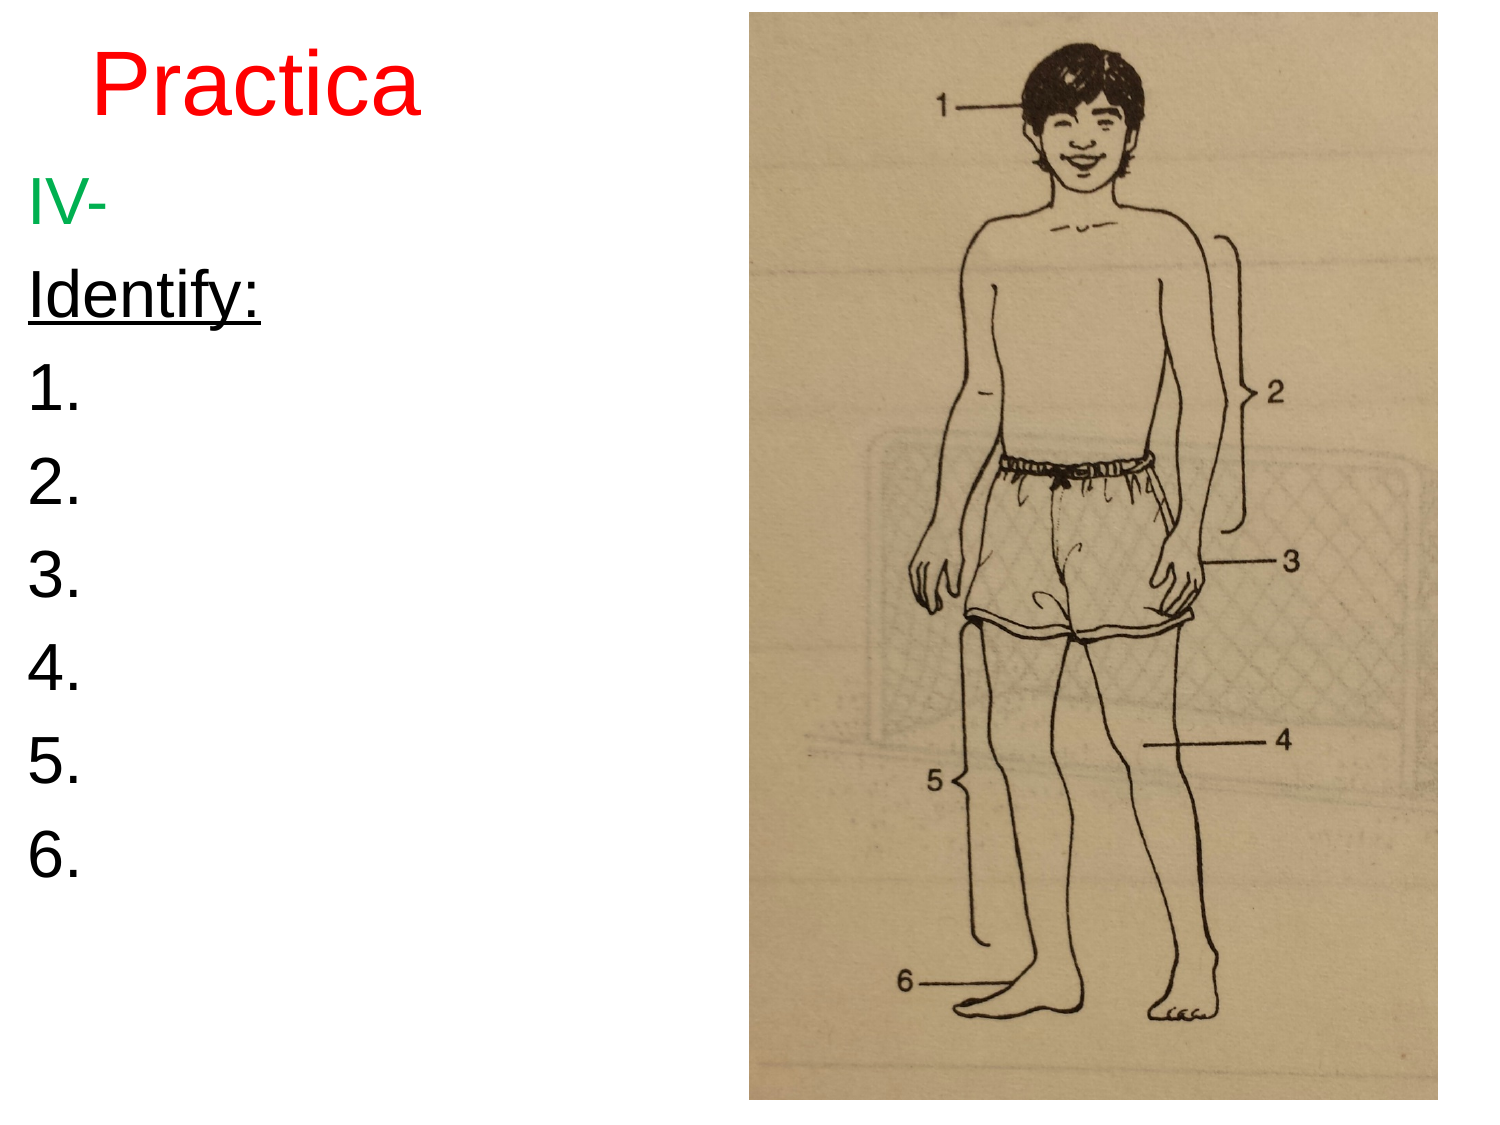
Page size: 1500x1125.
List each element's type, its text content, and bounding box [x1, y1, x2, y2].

picture [748, 12, 1438, 1101]
title Practica [75, 12, 746, 146]
list IV- Identify: 1. 2. 3. 4. 5. 6. [12, 149, 743, 1005]
